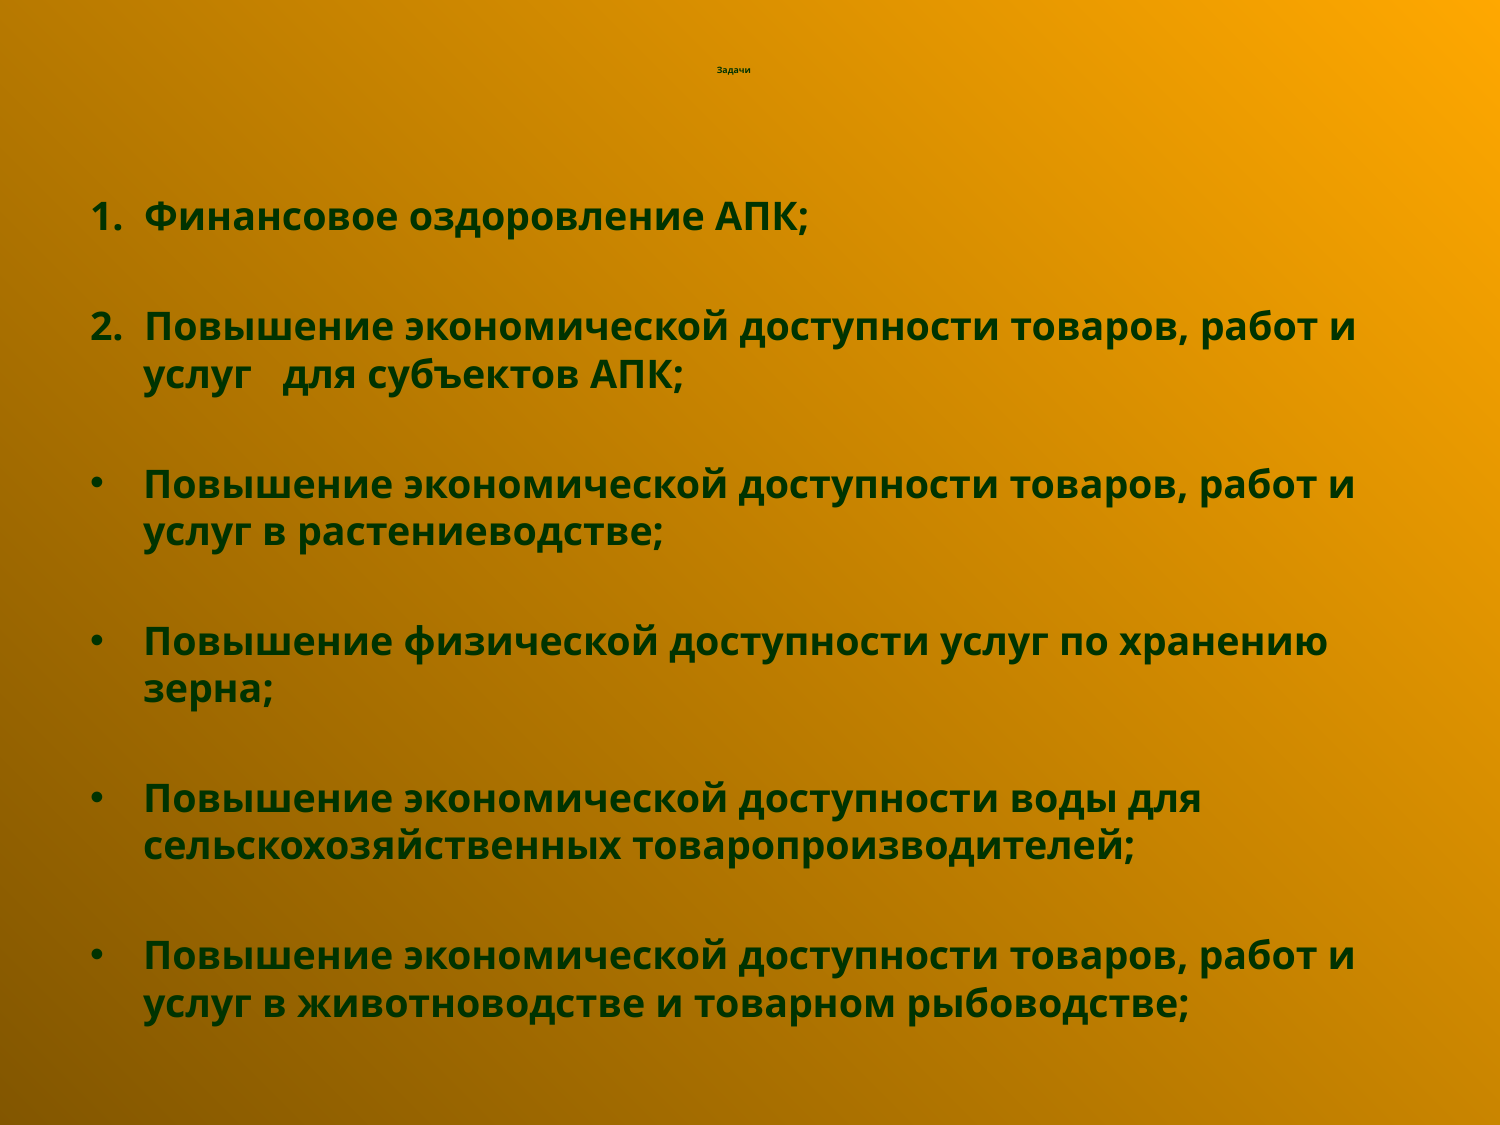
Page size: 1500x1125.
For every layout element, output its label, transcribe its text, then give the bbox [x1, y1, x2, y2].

title Задачи [70, 35, 1421, 94]
list 1. Финансовое оздоровление АПК; 2. Повышение экономической доступности товаров, работ и услуг для субъектов АПК; Повышение экономической доступности товаров, работ и услуг в растениеводстве; Повышение физической доступности услуг по хранению зерна; Повышение экономической доступности воды для сельскохозяйственных товаропроизводителей; Повышение экономической доступности товаров, работ и услуг в животноводстве и товарном рыбоводстве; [75, 128, 1425, 1043]
